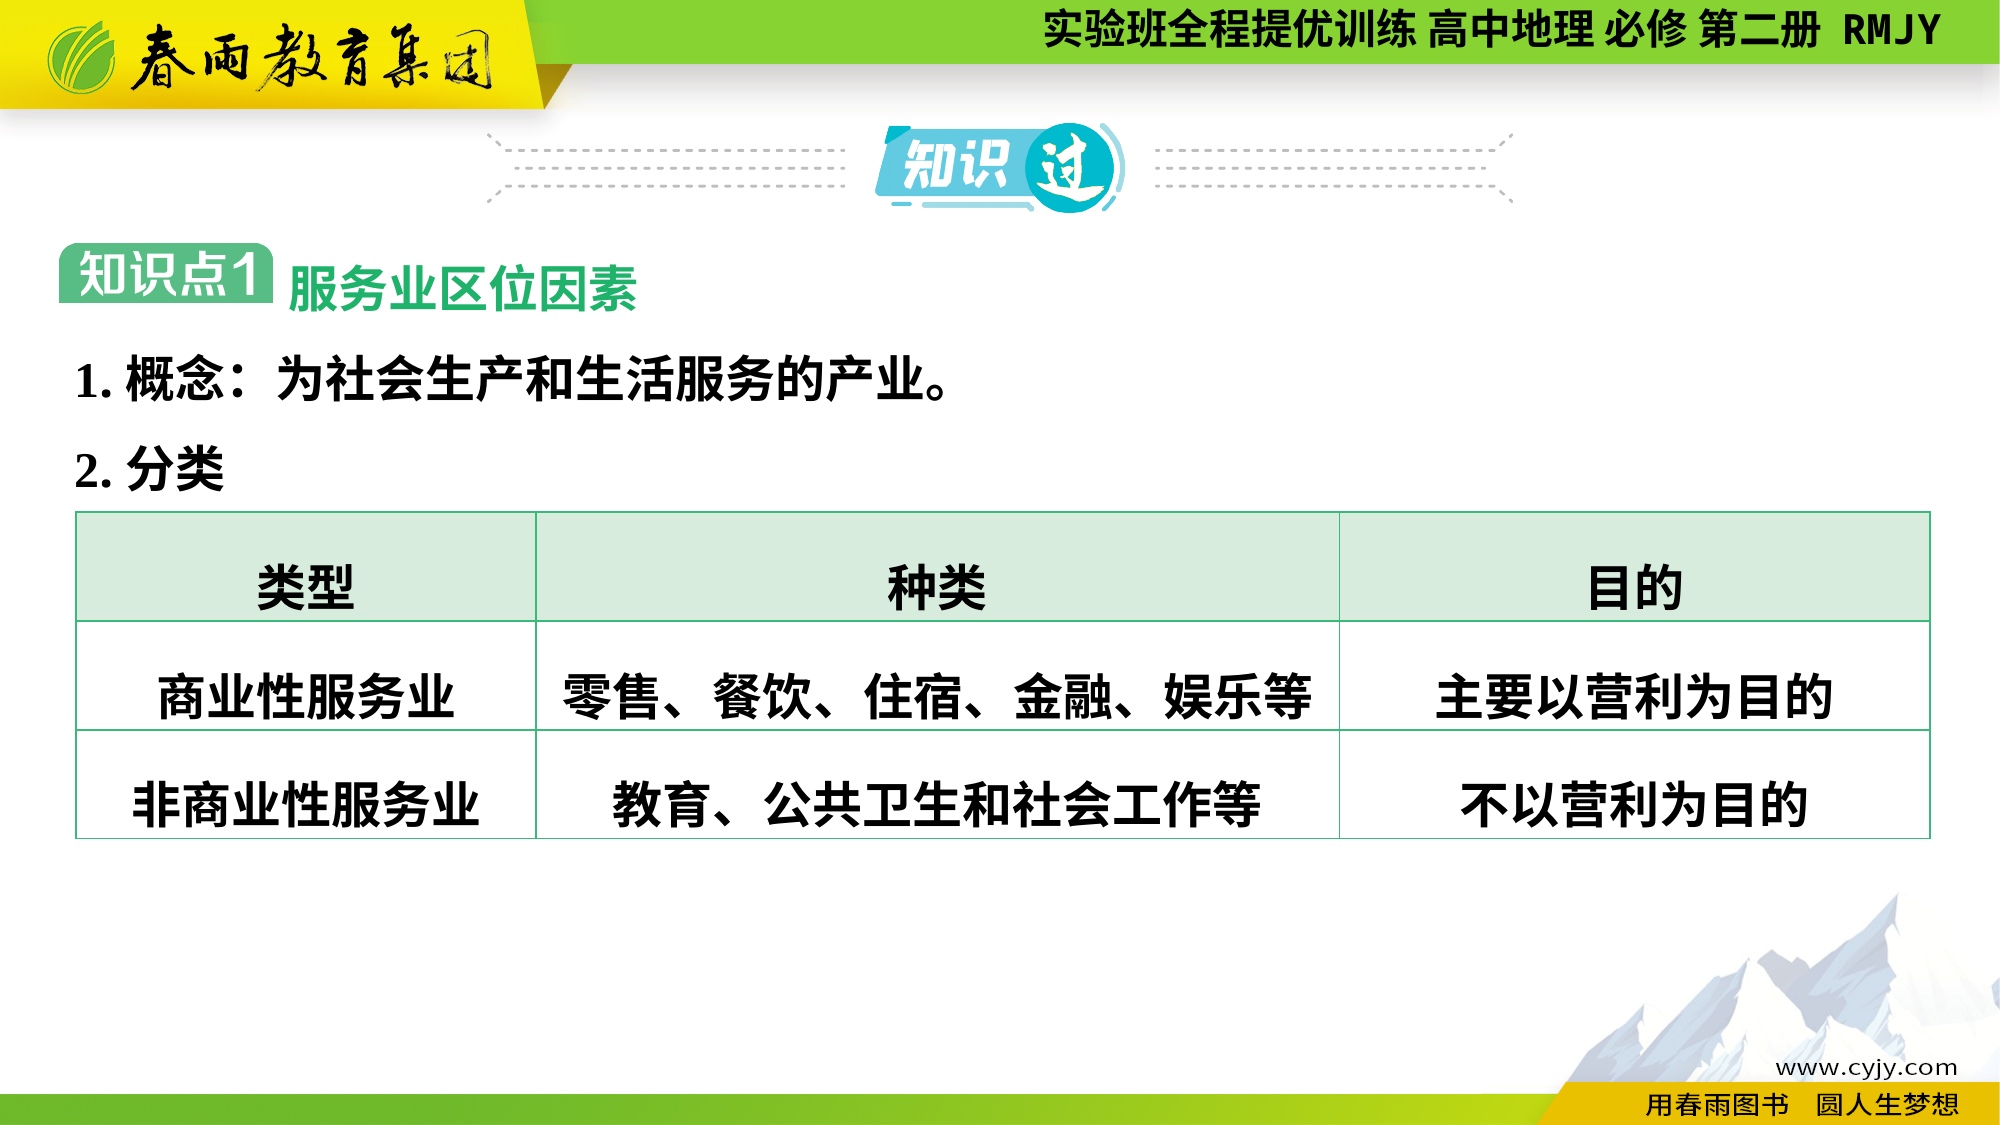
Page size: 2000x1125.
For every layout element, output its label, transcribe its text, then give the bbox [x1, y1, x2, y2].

table_header 目的 [1340, 513, 1929, 620]
table_cell 不以营利为目的 [1340, 731, 1929, 838]
list 服务业区位因素 1.概念：为社会生产和生活服务的产业。 2.分类 [59, 220, 1944, 508]
picture [0, 0, 2000, 1125]
table_header 种类 [537, 513, 1339, 620]
table_header 类型 [77, 513, 535, 620]
table_cell 商业性服务业 [77, 622, 535, 729]
table_cell 零售、餐饮、住宿、金融、娱乐等 [537, 622, 1339, 729]
table_cell 教育、公共卫生和社会工作等 [537, 731, 1339, 838]
table_cell 非商业性服务业 [77, 731, 535, 838]
table_cell 主要以营利为目的 [1340, 622, 1929, 729]
